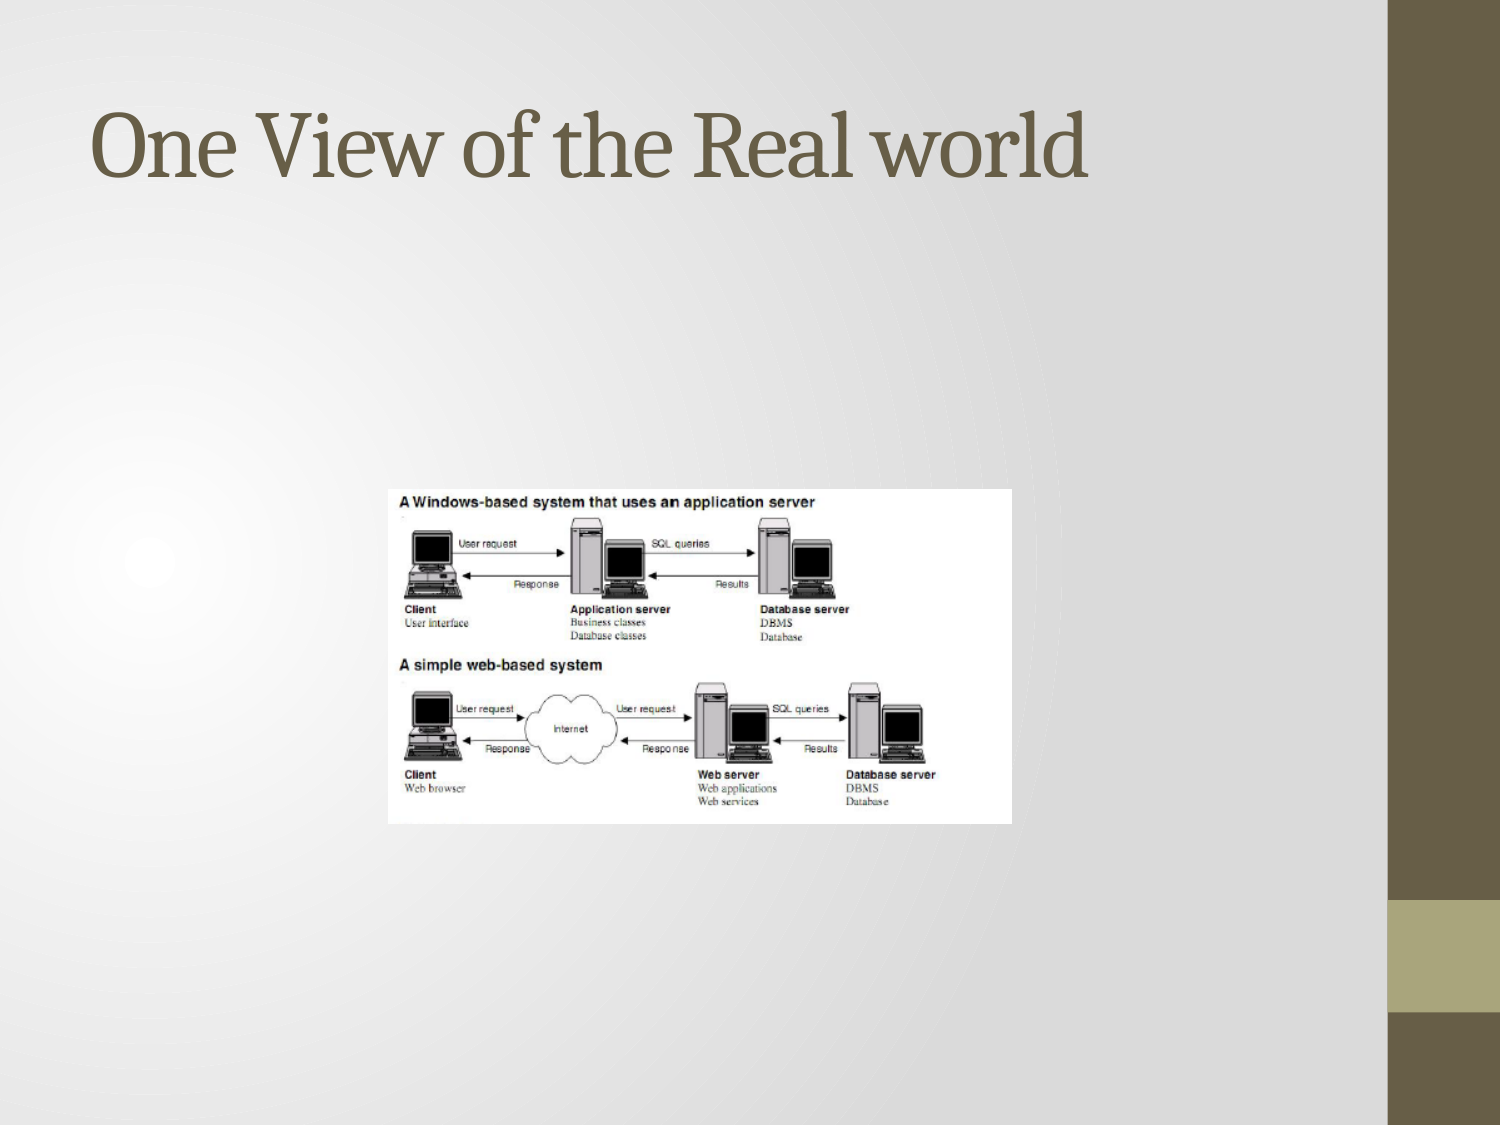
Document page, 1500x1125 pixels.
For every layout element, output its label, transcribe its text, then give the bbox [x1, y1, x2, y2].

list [387, 488, 1013, 824]
title One View of the Real world [75, 45, 1325, 233]
